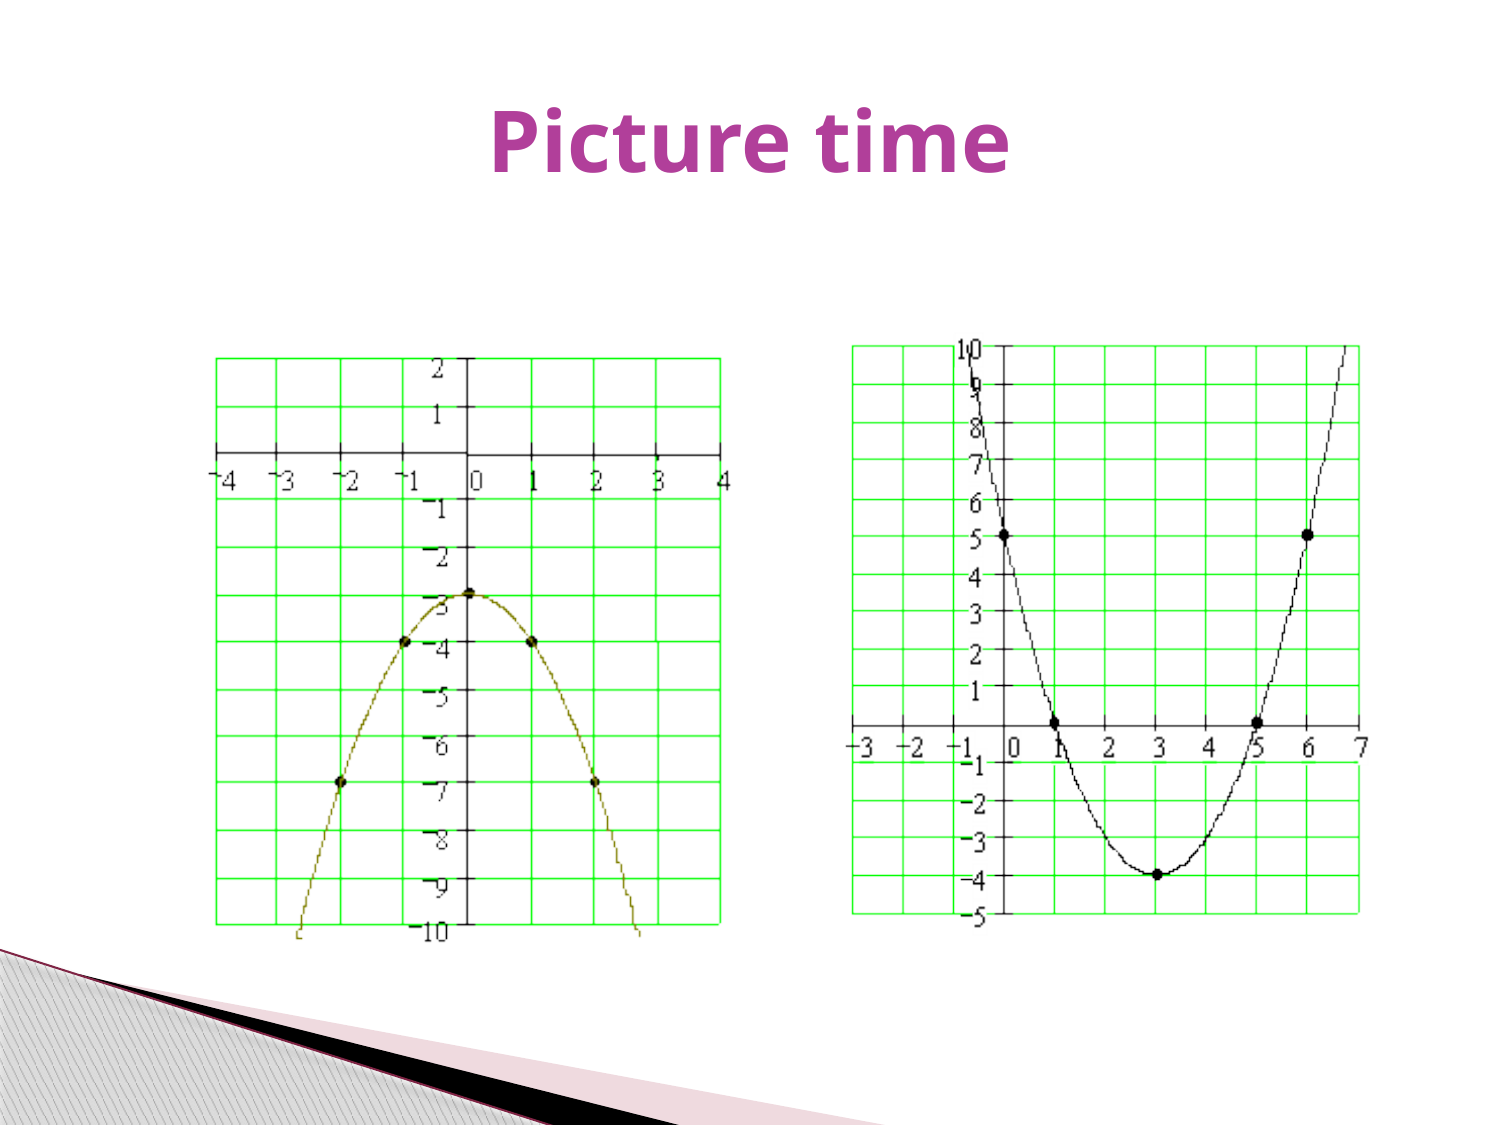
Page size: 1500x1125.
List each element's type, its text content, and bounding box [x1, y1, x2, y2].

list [724, 299, 1413, 972]
title Picture time [75, 45, 1425, 233]
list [87, 312, 776, 985]
